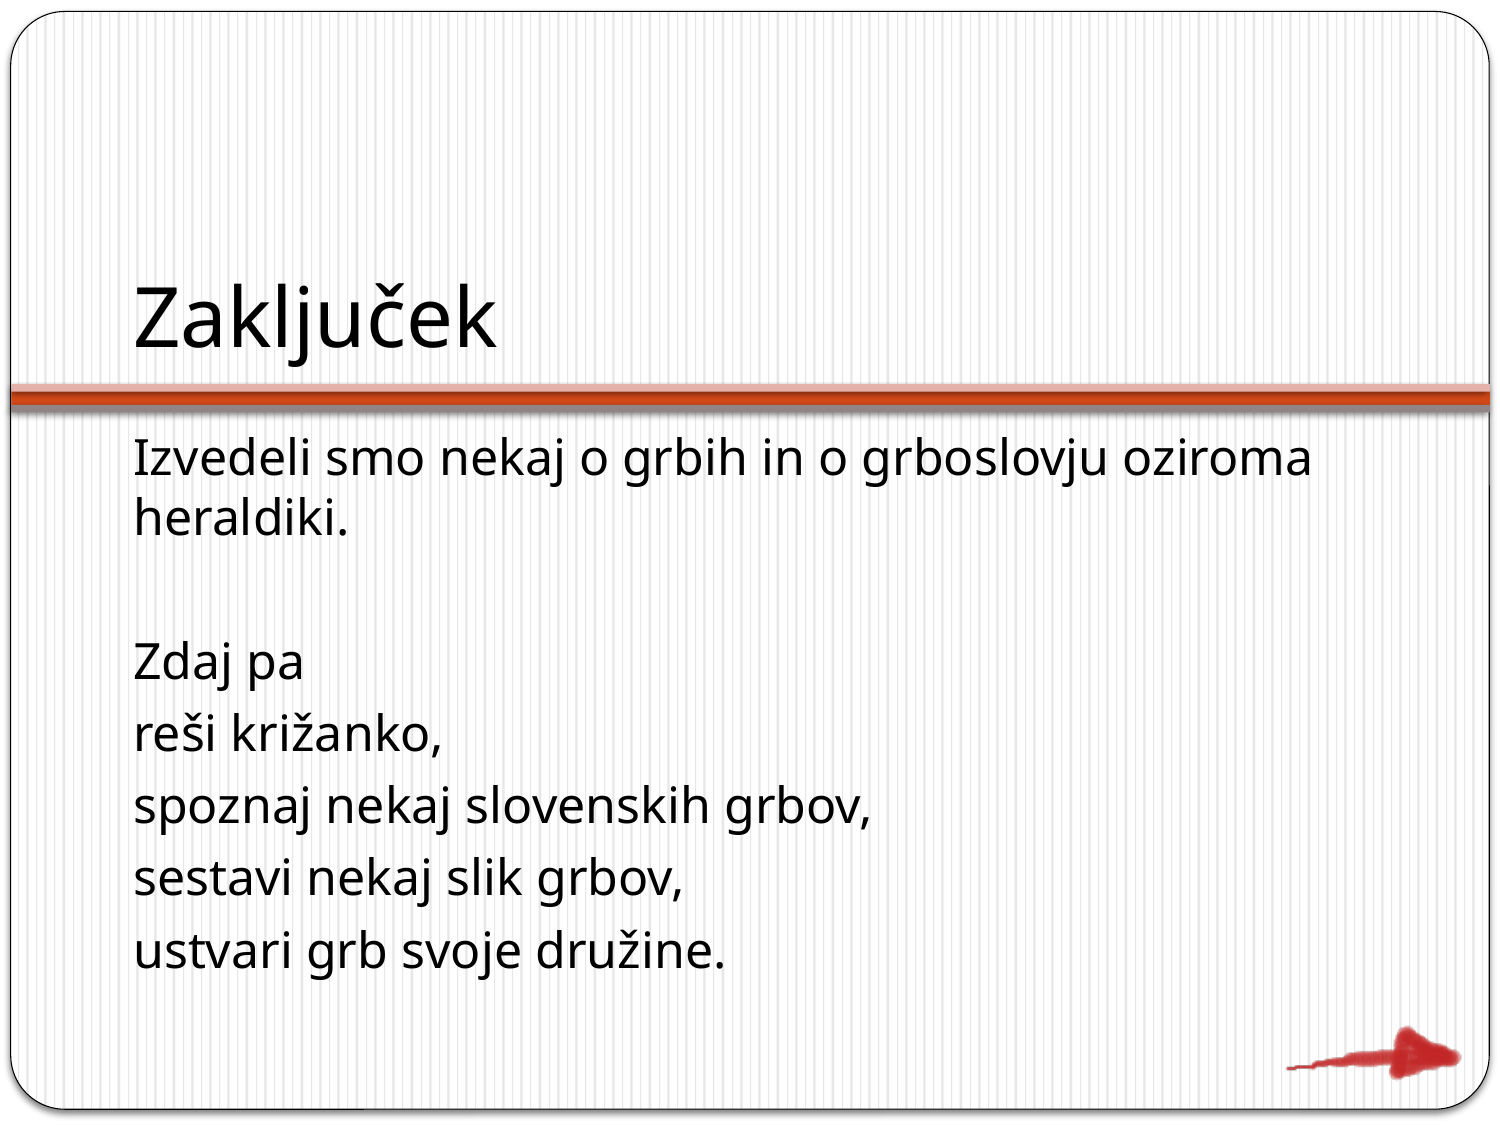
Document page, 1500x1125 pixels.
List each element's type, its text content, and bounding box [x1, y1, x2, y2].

picture [1281, 1022, 1468, 1102]
title Zaključek [118, 156, 1394, 380]
list Izvedeli smo nekaj o grbih in o grboslovju oziroma heraldiki. Zdaj pa reši križanko, spoznaj nekaj slovenskih grbov, sestavi nekaj slik grbov, ustvari grb svoje družine. [118, 417, 1394, 1024]
